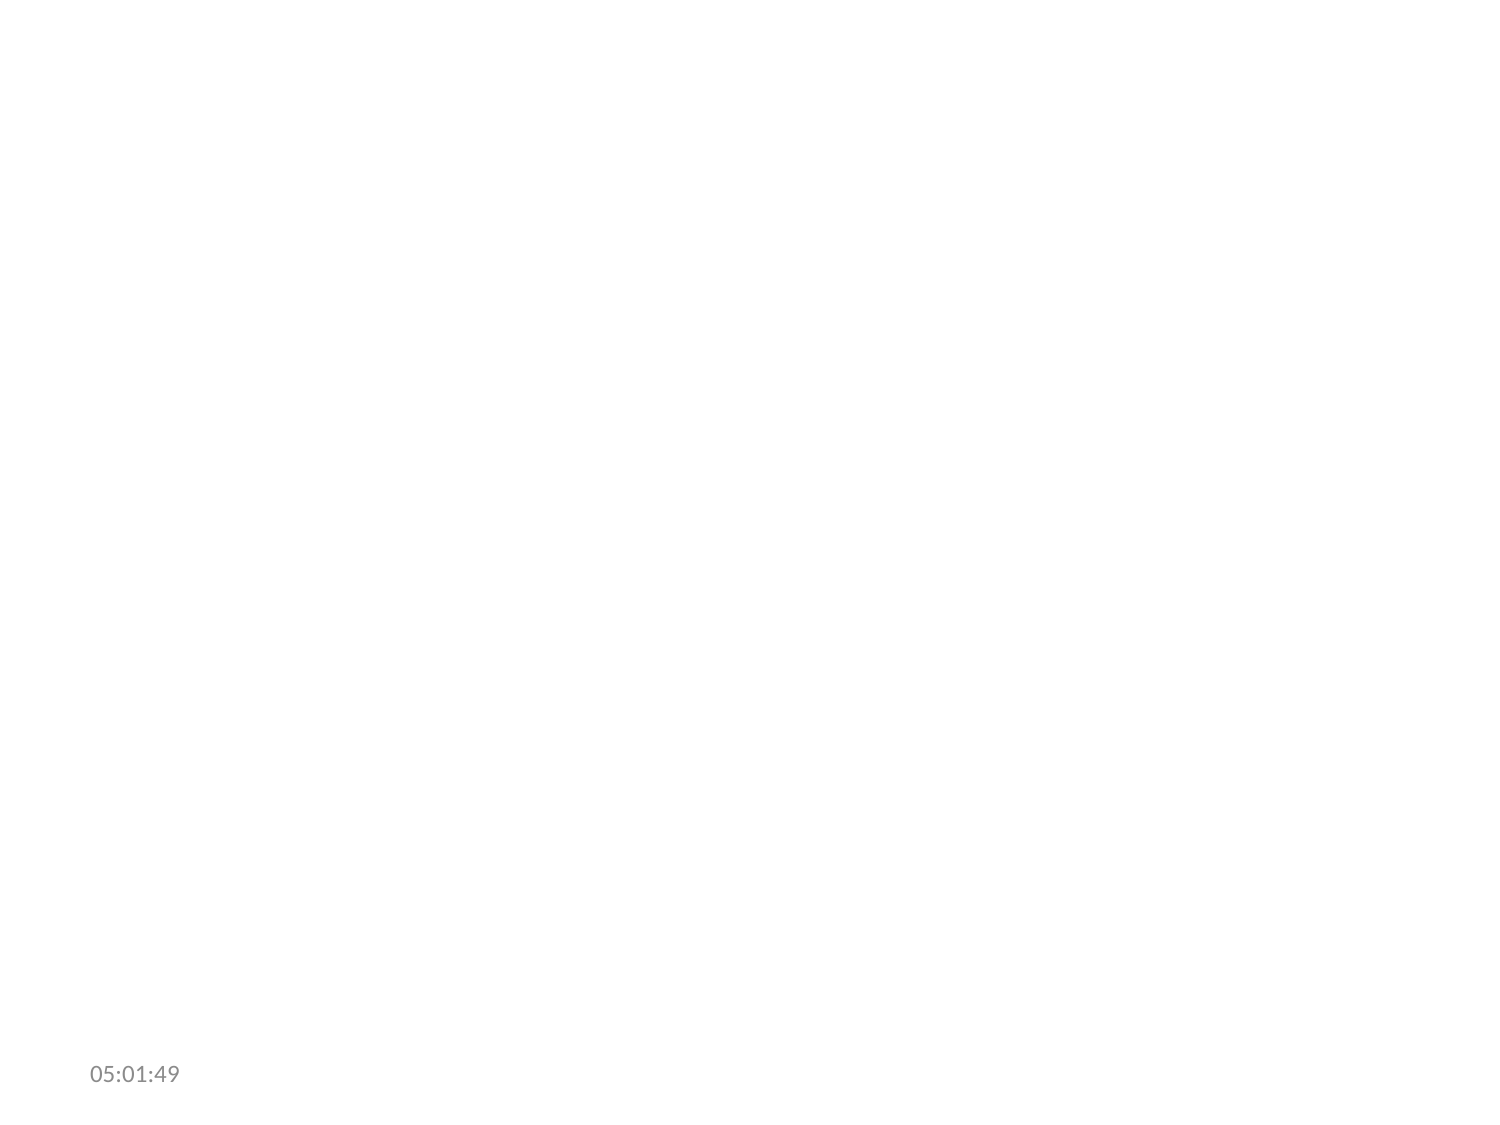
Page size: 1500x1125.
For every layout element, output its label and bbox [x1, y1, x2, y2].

slide_number [75, 1042, 425, 1103]
